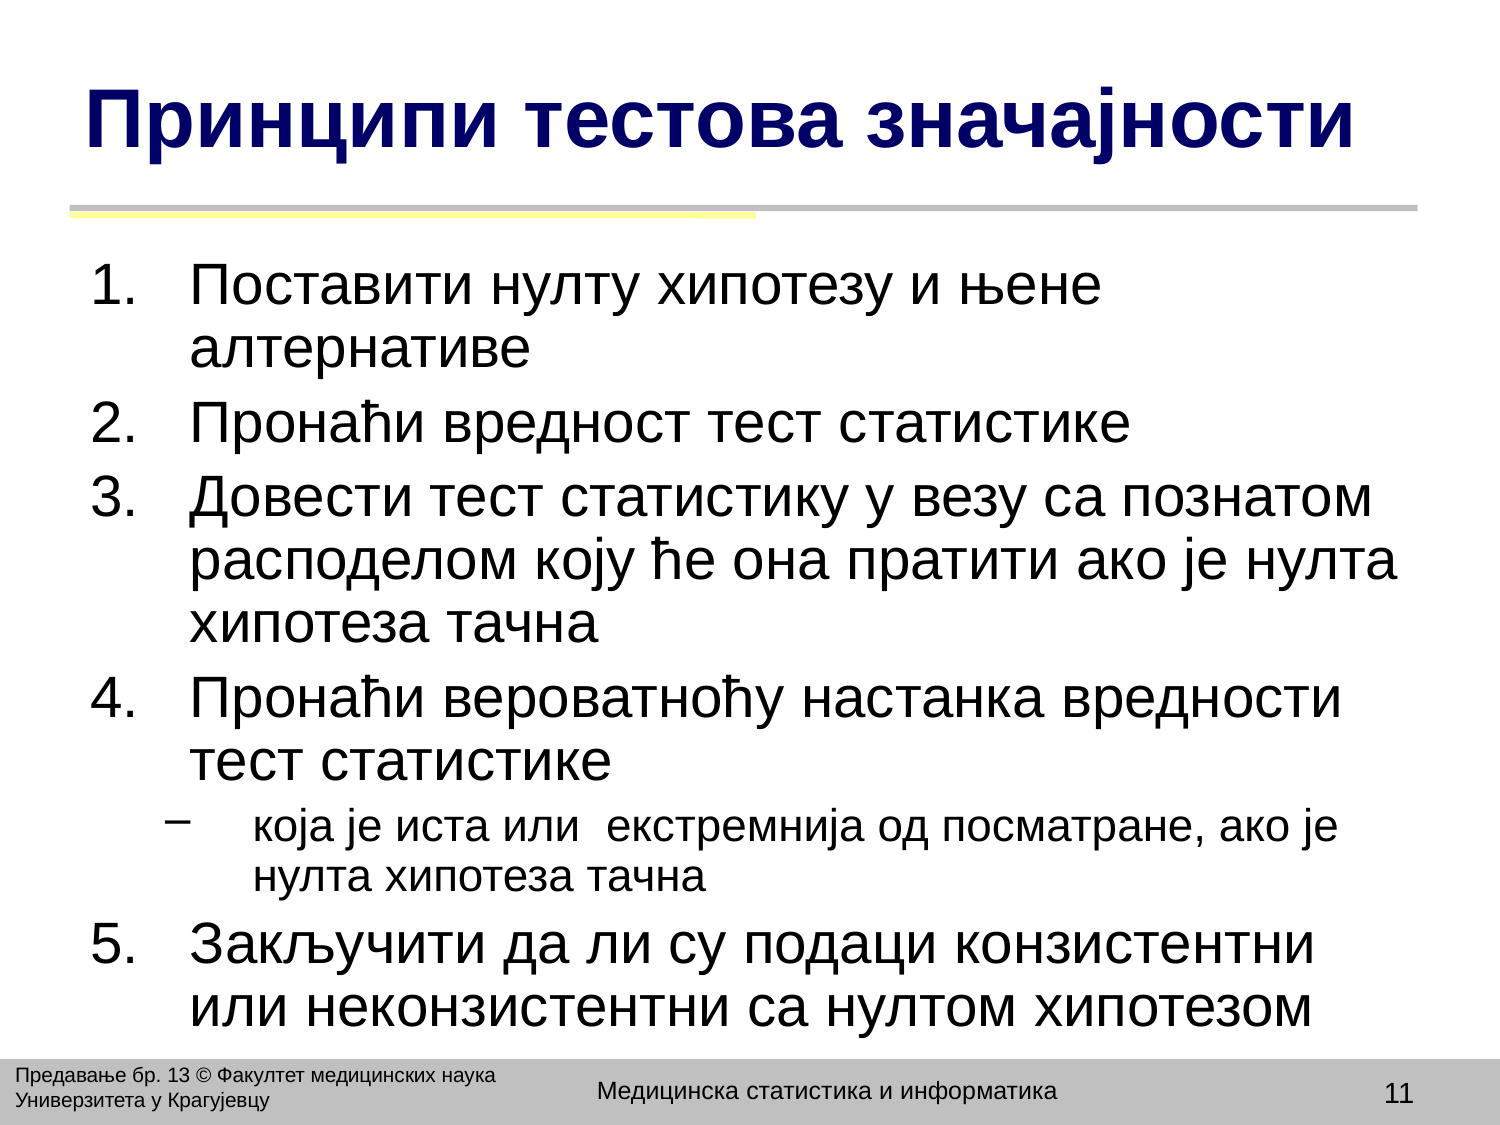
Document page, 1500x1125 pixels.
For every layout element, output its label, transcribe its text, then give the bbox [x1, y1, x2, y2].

slide_number 11 [1164, 1066, 1430, 1125]
footer Медицинска статистика и информатика [512, 1066, 1144, 1125]
title Принципи тестова значајности [69, 19, 1426, 208]
list Поставити нулту хипотезу и њене алтернативе Пронаћи вредност тест статистике Довести тест статистику у везу са познатом расподелом коју ће она пратити ако је нулта хипотеза тачна Пронаћи вероватноћу настанка вредности тест статистике која је иста или екстремнија од посматране, ако је нулта хипотеза тачна Закључити да ли су подаци конзистентни или неконзистентни са нултом хипотезом [74, 246, 1426, 1023]
slide_number Предавање бр. 13 © Факултет медицинских наука Универзитета у Крагујевцу [0, 1053, 629, 1108]
